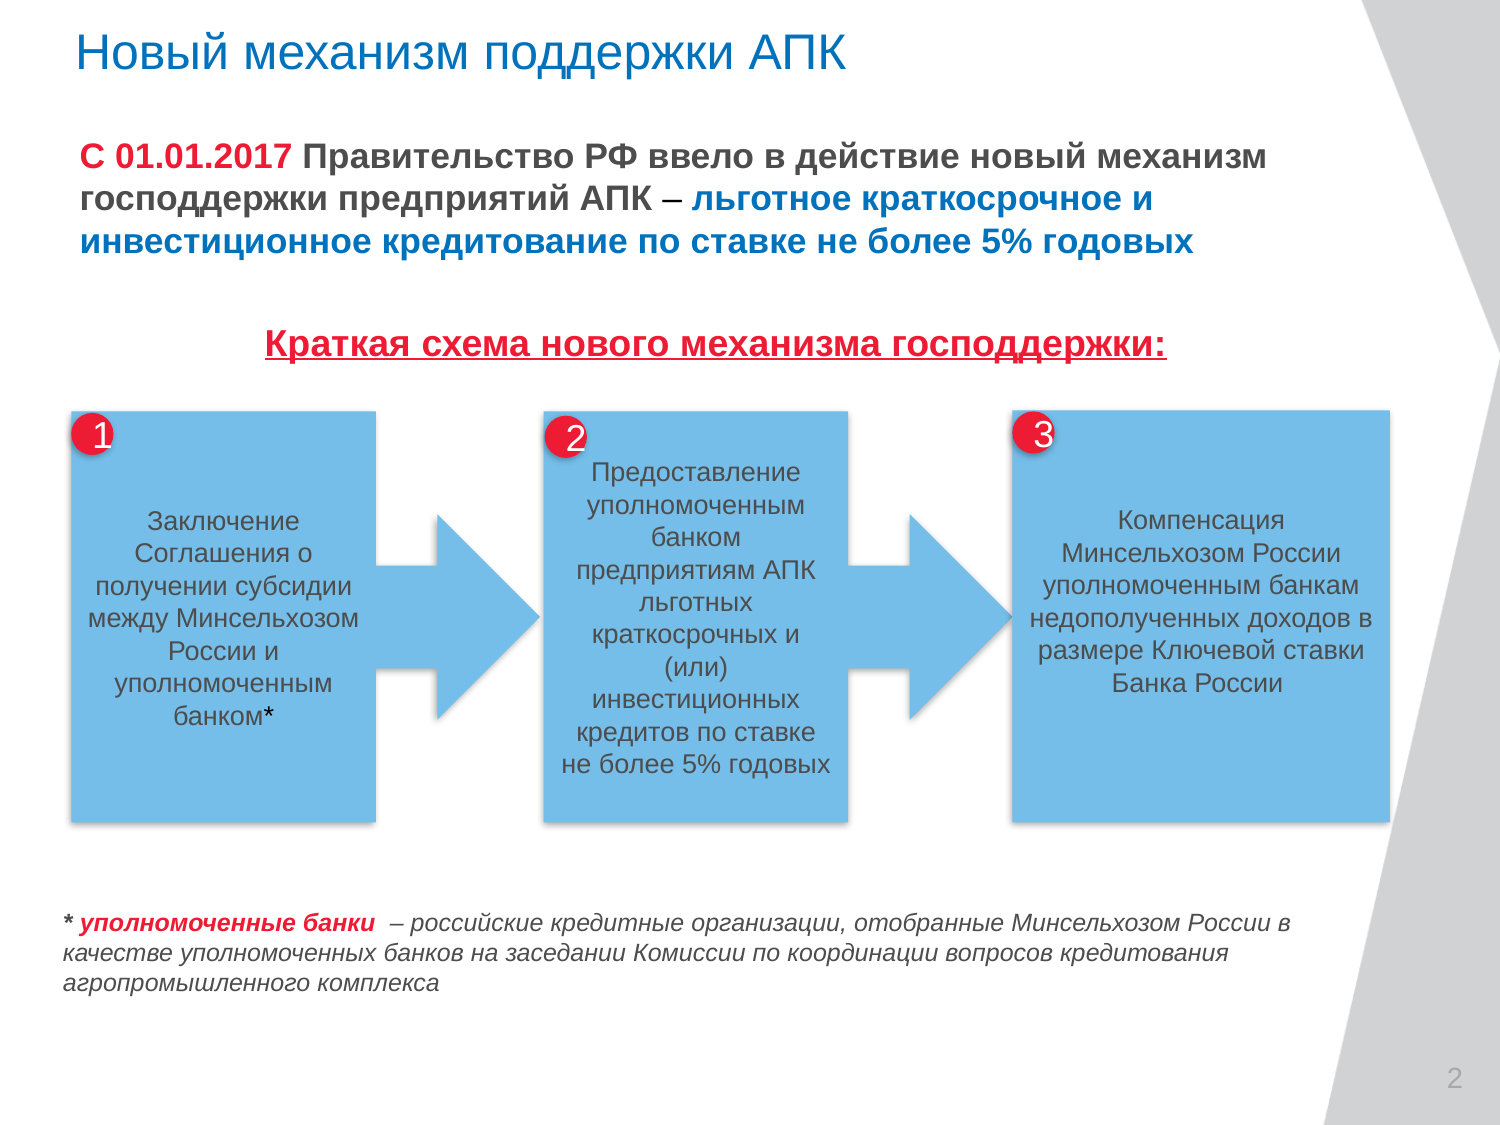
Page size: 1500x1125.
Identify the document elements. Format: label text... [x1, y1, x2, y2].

title Новый механизм поддержки АПК [75, 19, 1341, 125]
picture [0, 0, 1500, 1125]
text_box С 01.01.2017 Правительство РФ ввело в действие новый механизм господдержки предприятий АПК – льготное краткосрочное и инвестиционное кредитование по ставке не более 5% годовых [64, 125, 1424, 268]
text_box * уполномоченные банки – российские кредитные организации, отобранные Минсельхозом России в качестве уполномоченных банков на заседании Комиссии по координации вопросов кредитования агропромышленного комплекса [48, 898, 1365, 1004]
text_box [71, 410, 1391, 823]
slide_number 2 [1128, 1046, 1478, 1107]
text_box Краткая схема нового механизма господдержки: [41, 311, 1390, 372]
